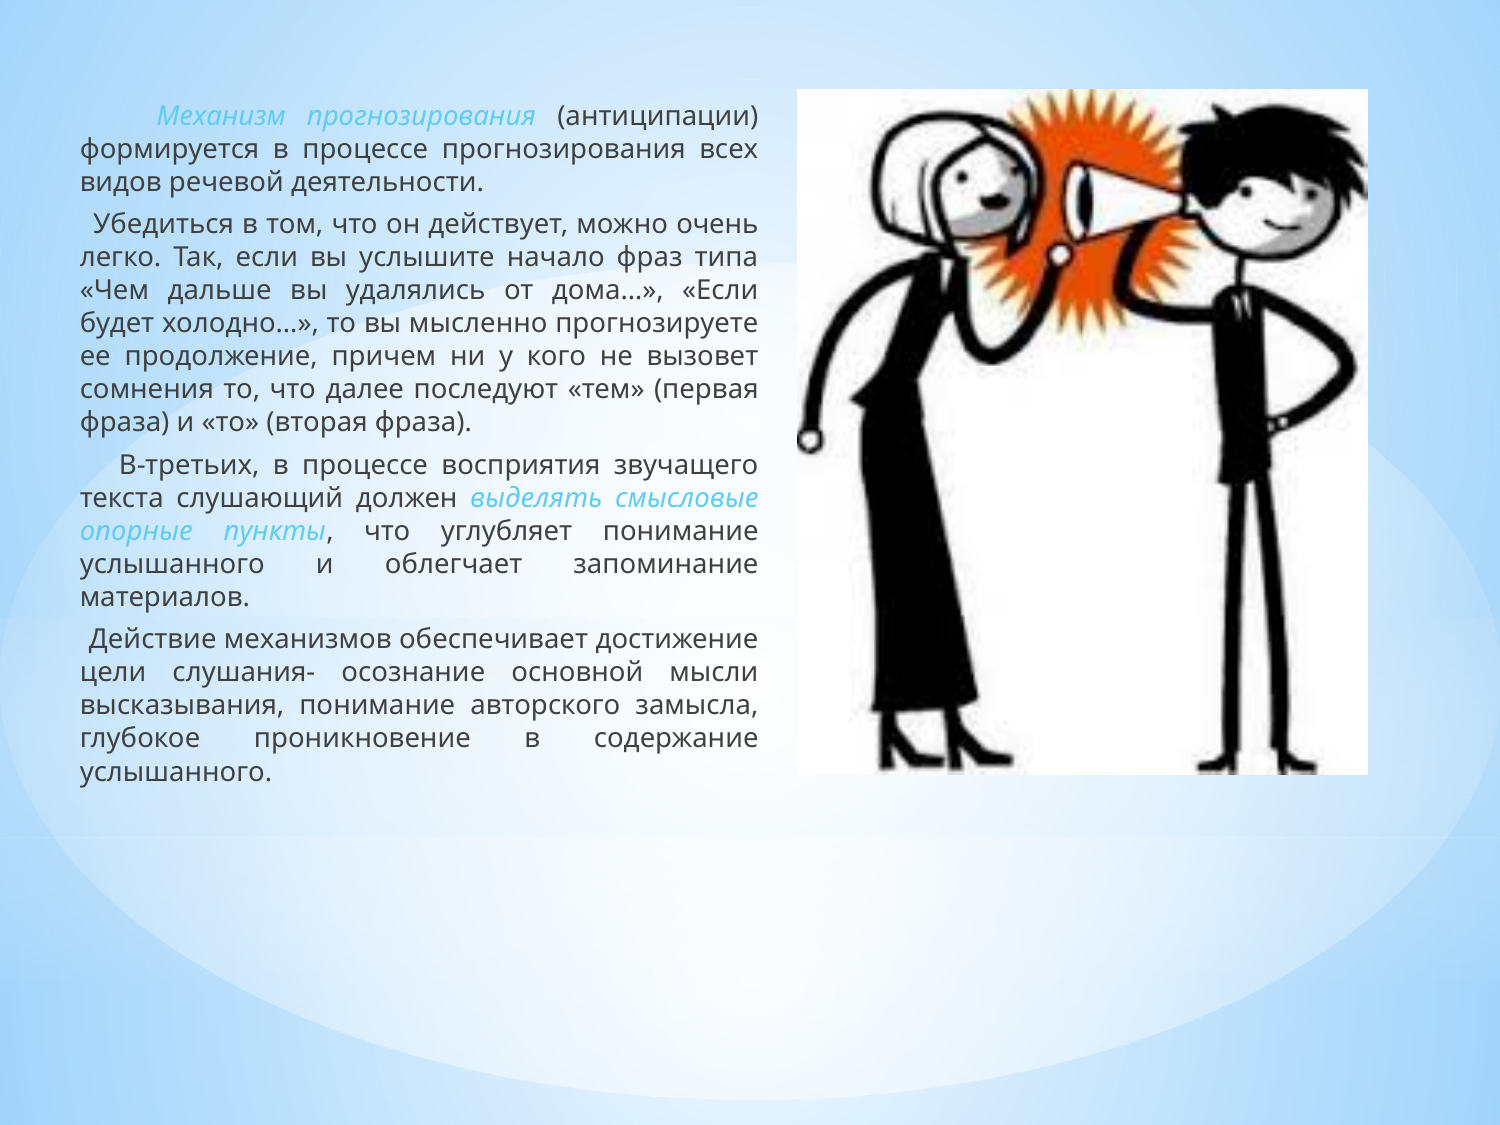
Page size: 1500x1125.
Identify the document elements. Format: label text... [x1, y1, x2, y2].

picture [796, 89, 1368, 776]
list Механизм прогнозирования (антиципации) формируется в процессе прогнозирования всех видов речевой деятельности. Убедиться в том, что он действует, можно очень легко. Так, если вы услышите начало фраз типа «Чем дальше вы удалялись от дома…», «Если будет холодно…», то вы мысленно прогнозируете ее продолжение, причем ни у кого не вызовет сомнения то, что далее последуют «тем» (первая фраза) и «то» (вторая фраза). В-третьих, в процессе восприятия звучащего текста слушающий должен выделять смысловые опорные пункты, что углубляет понимание услышанного и облегчает запоминание материалов. Действие механизмов обеспечивает достижение цели слушания- осознание основной мысли высказывания, понимание авторского замысла, глубокое проникновение в содержание услышанного. [29, 90, 774, 835]
